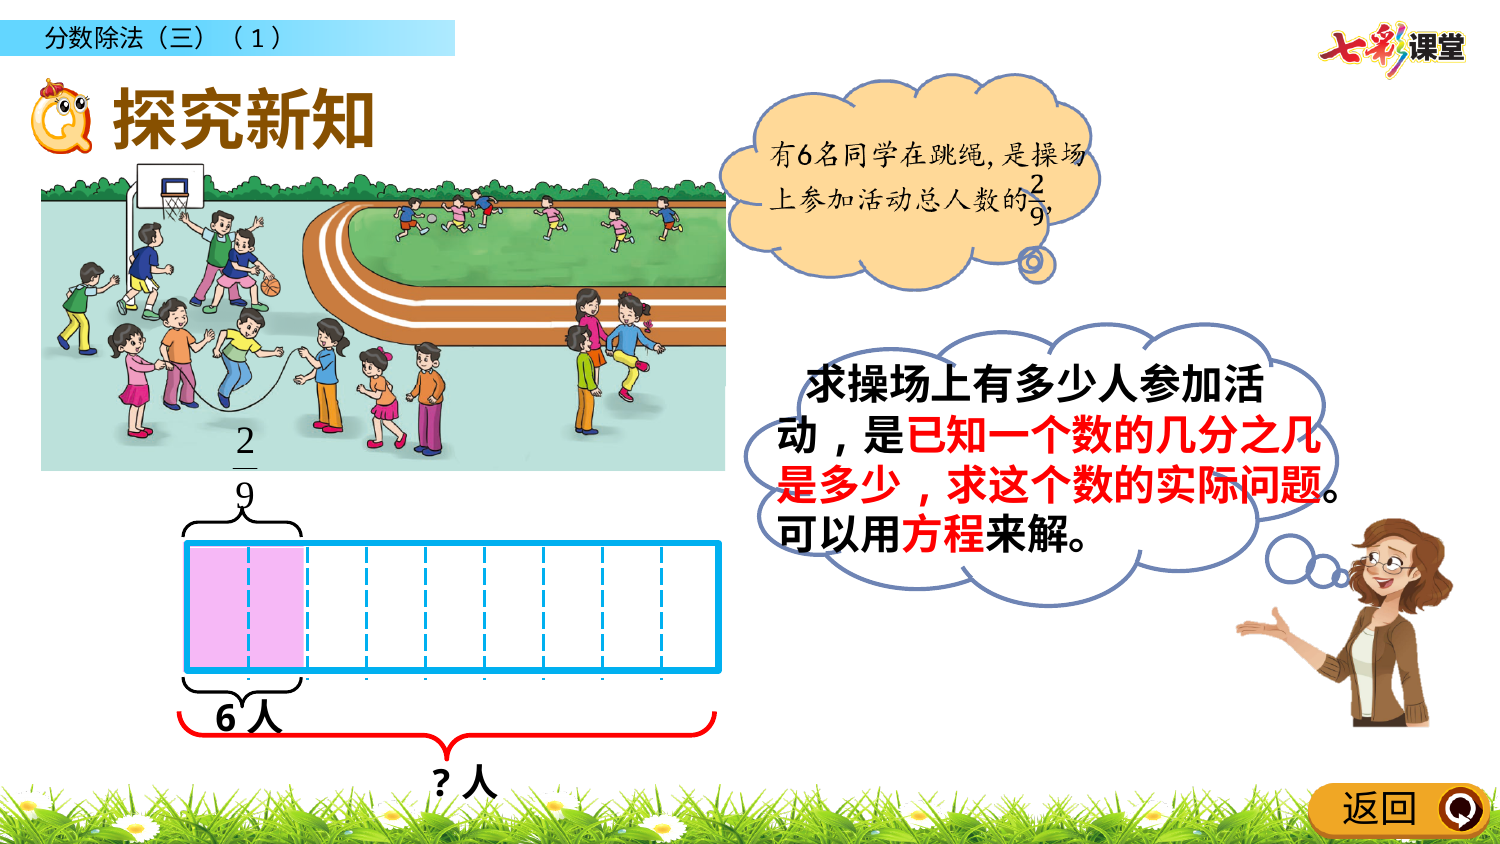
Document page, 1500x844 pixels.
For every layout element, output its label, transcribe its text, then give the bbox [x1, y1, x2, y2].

text_box 探究新知 [100, 72, 404, 128]
text_box 6人 [199, 736, 321, 747]
picture [1316, 20, 1468, 80]
text_box 6人 [199, 686, 321, 711]
text_box ?人 [415, 751, 536, 811]
text_box [178, 711, 716, 751]
text_box [182, 521, 303, 538]
picture [31, 71, 1105, 472]
text_box [182, 677, 303, 693]
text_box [746, 323, 1353, 606]
picture [1233, 516, 1454, 728]
picture [0, 783, 1500, 844]
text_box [226, 416, 266, 518]
text_box [185, 541, 721, 673]
text_box [181, 540, 306, 674]
